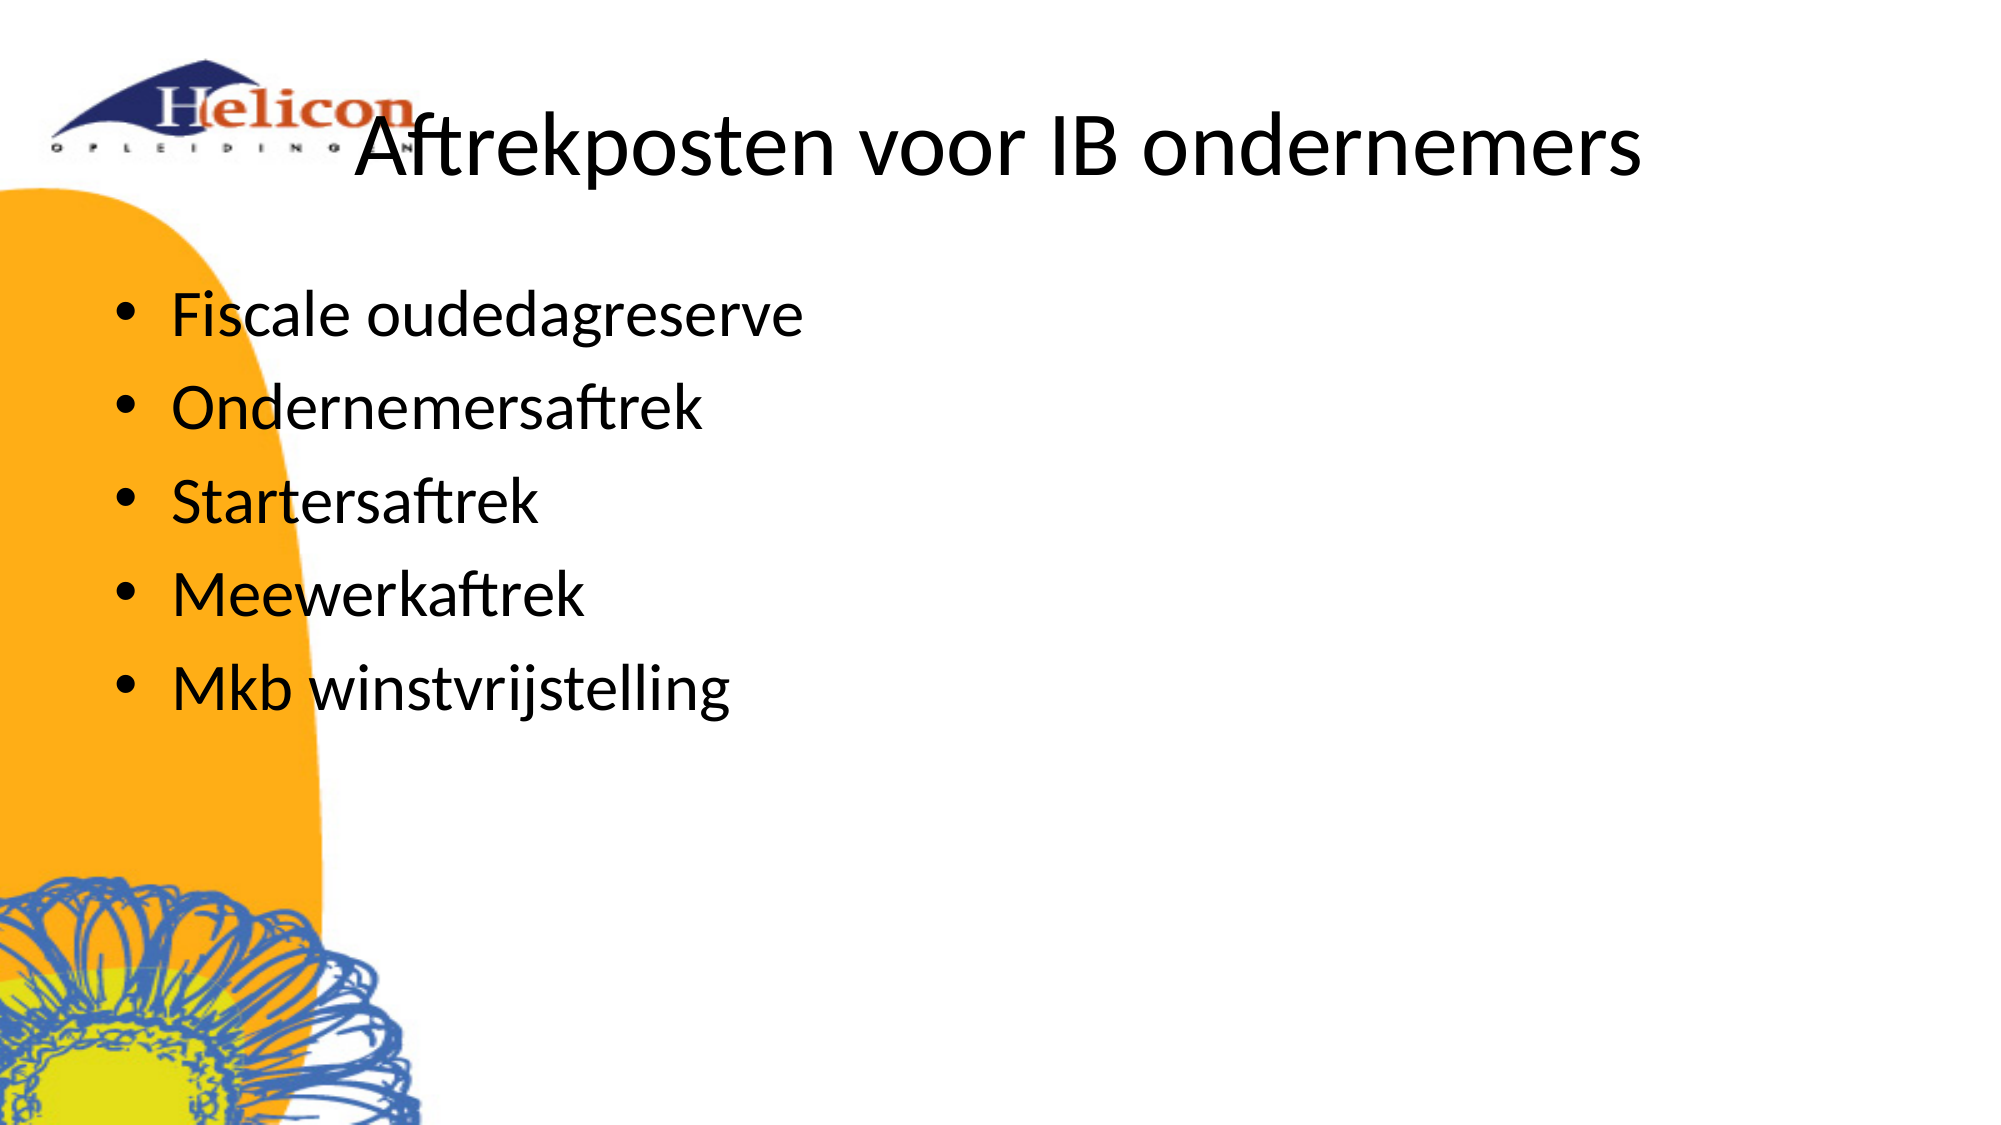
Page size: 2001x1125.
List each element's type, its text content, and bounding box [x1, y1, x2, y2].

title Aftrekposten voor IB ondernemers [99, 45, 1900, 233]
list Fiscale oudedagreserve Ondernemersaftrek Startersaftrek Meewerkaftrek Mkb winstvrijstelling [99, 262, 1900, 1005]
picture [0, 0, 2001, 1125]
